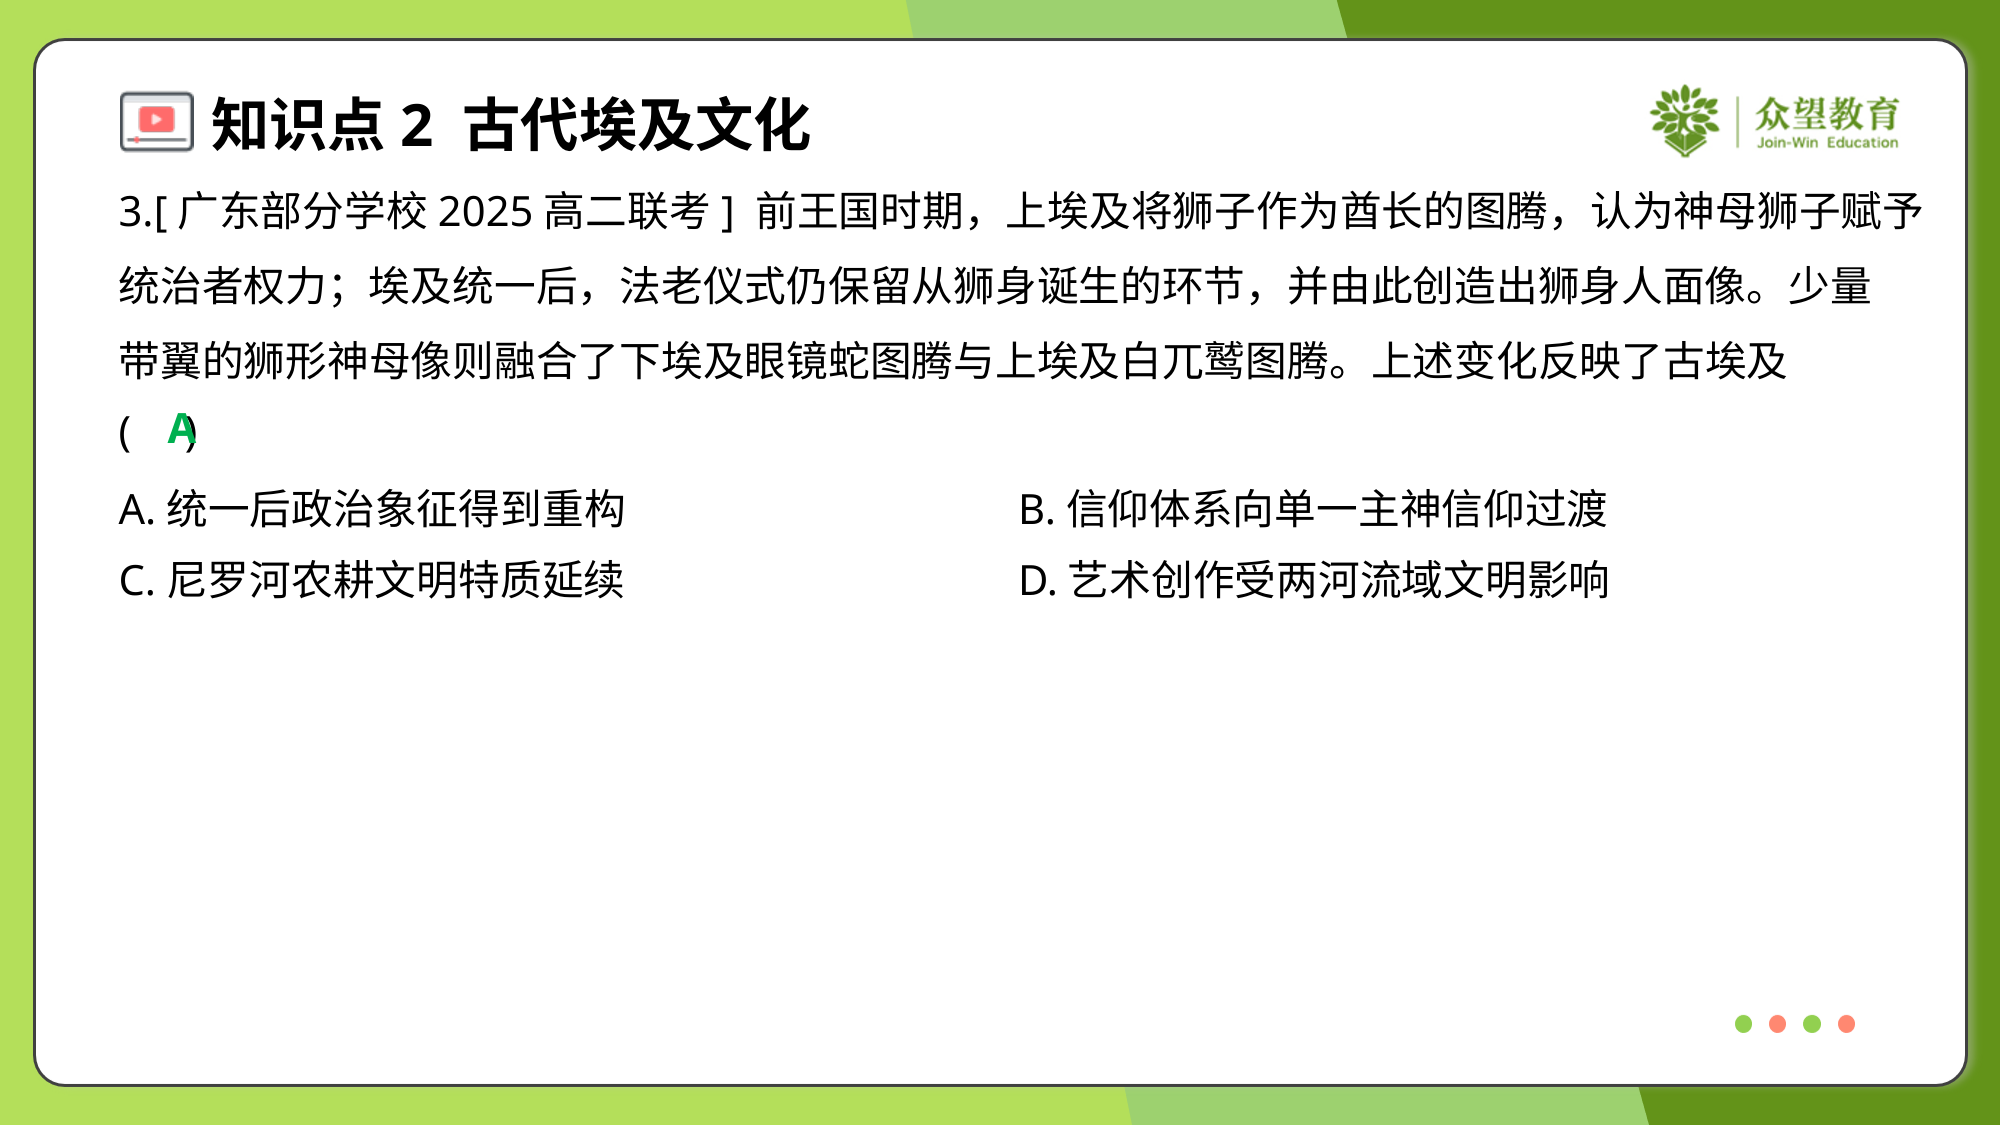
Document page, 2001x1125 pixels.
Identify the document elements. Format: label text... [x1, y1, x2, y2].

text_box A.统一后政治象征得到重构 B.信仰体系向单一主神信仰过渡 C.尼罗河农耕文明特质延续 D.艺术创作受两河流域文明影响 [118, 457, 1883, 597]
text_box 3.[广东部分学校2025高二联考] 前王国时期，上埃及将狮子作为酋长的图腾，认为神母狮子赋予 统治者权力；埃及统一后，法老仪式仍保留从狮身诞生的环节，并由此创造出狮身人面像。少量 带翼的狮形神母像则融合了下埃及眼镜蛇图腾与上埃及白兀鹫图腾。上述变化反映了古埃及 ( ) [118, 159, 1883, 448]
text_box A [151, 381, 213, 446]
picture [0, 0, 2000, 1125]
